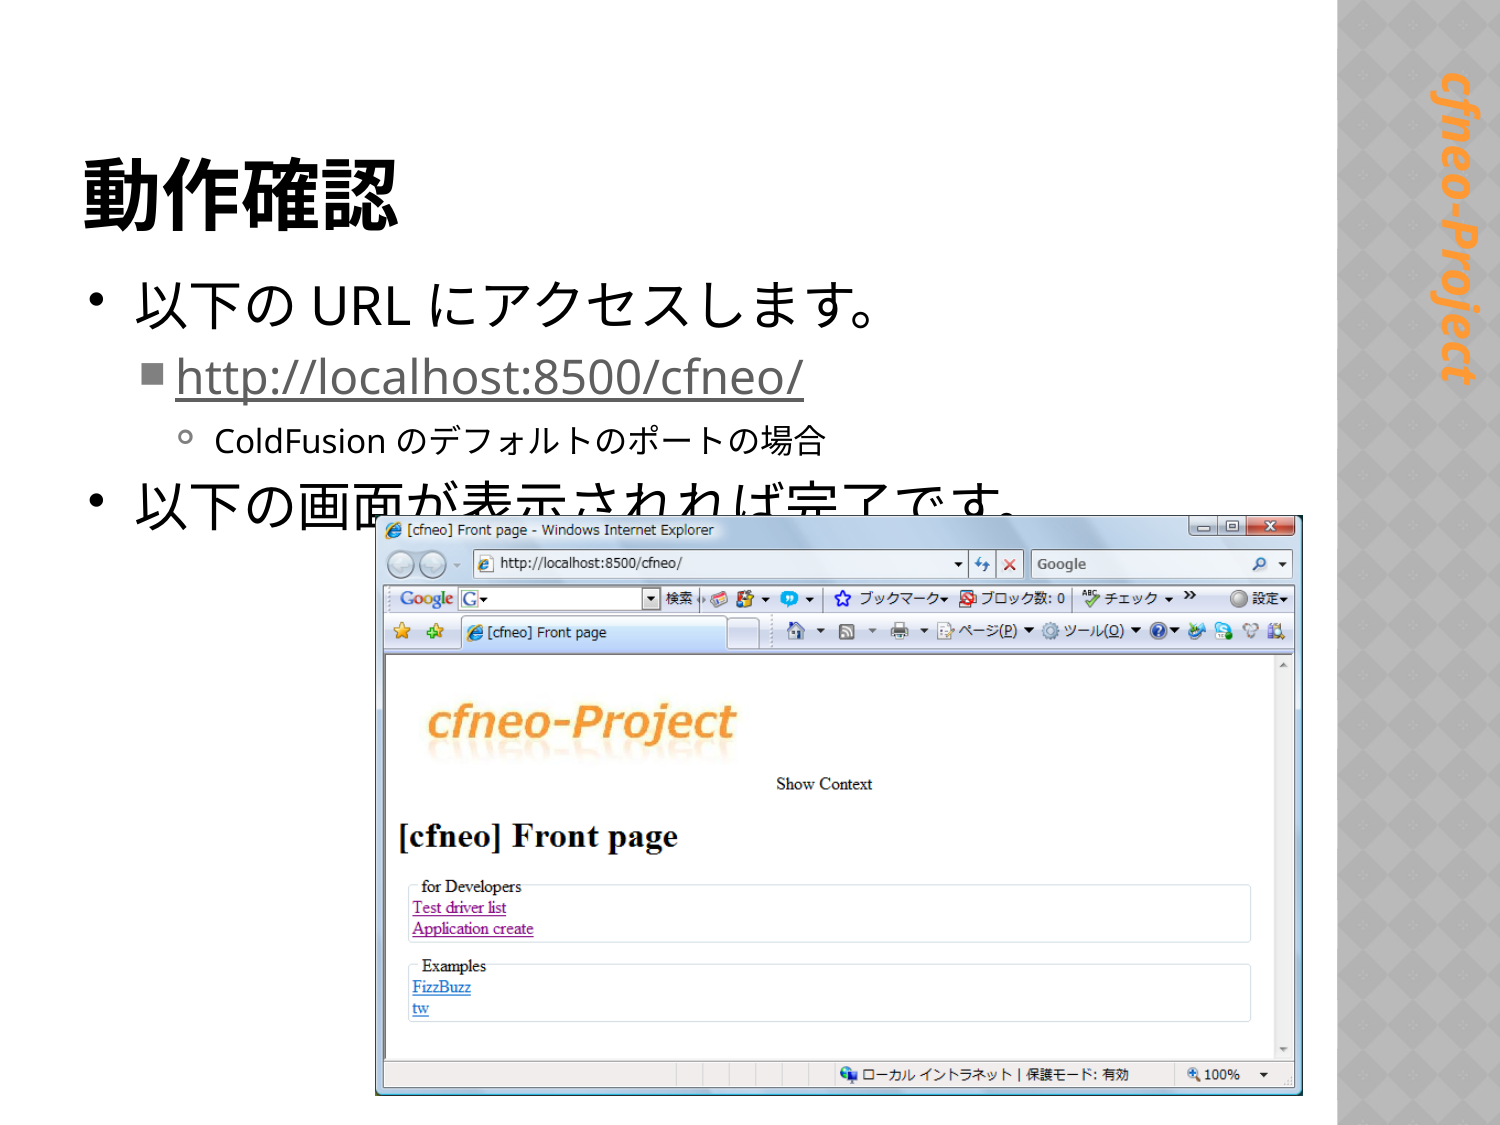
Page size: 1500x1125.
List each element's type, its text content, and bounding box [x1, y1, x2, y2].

picture [374, 515, 1303, 1097]
list 以下のURLにアクセスします。 http://localhost:8500/cfneo/ ColdFusionのデフォルトのポートの場合 以下の画面が表示されれば完了です。 [75, 264, 1263, 1059]
title 動作確認 [75, 52, 1263, 240]
